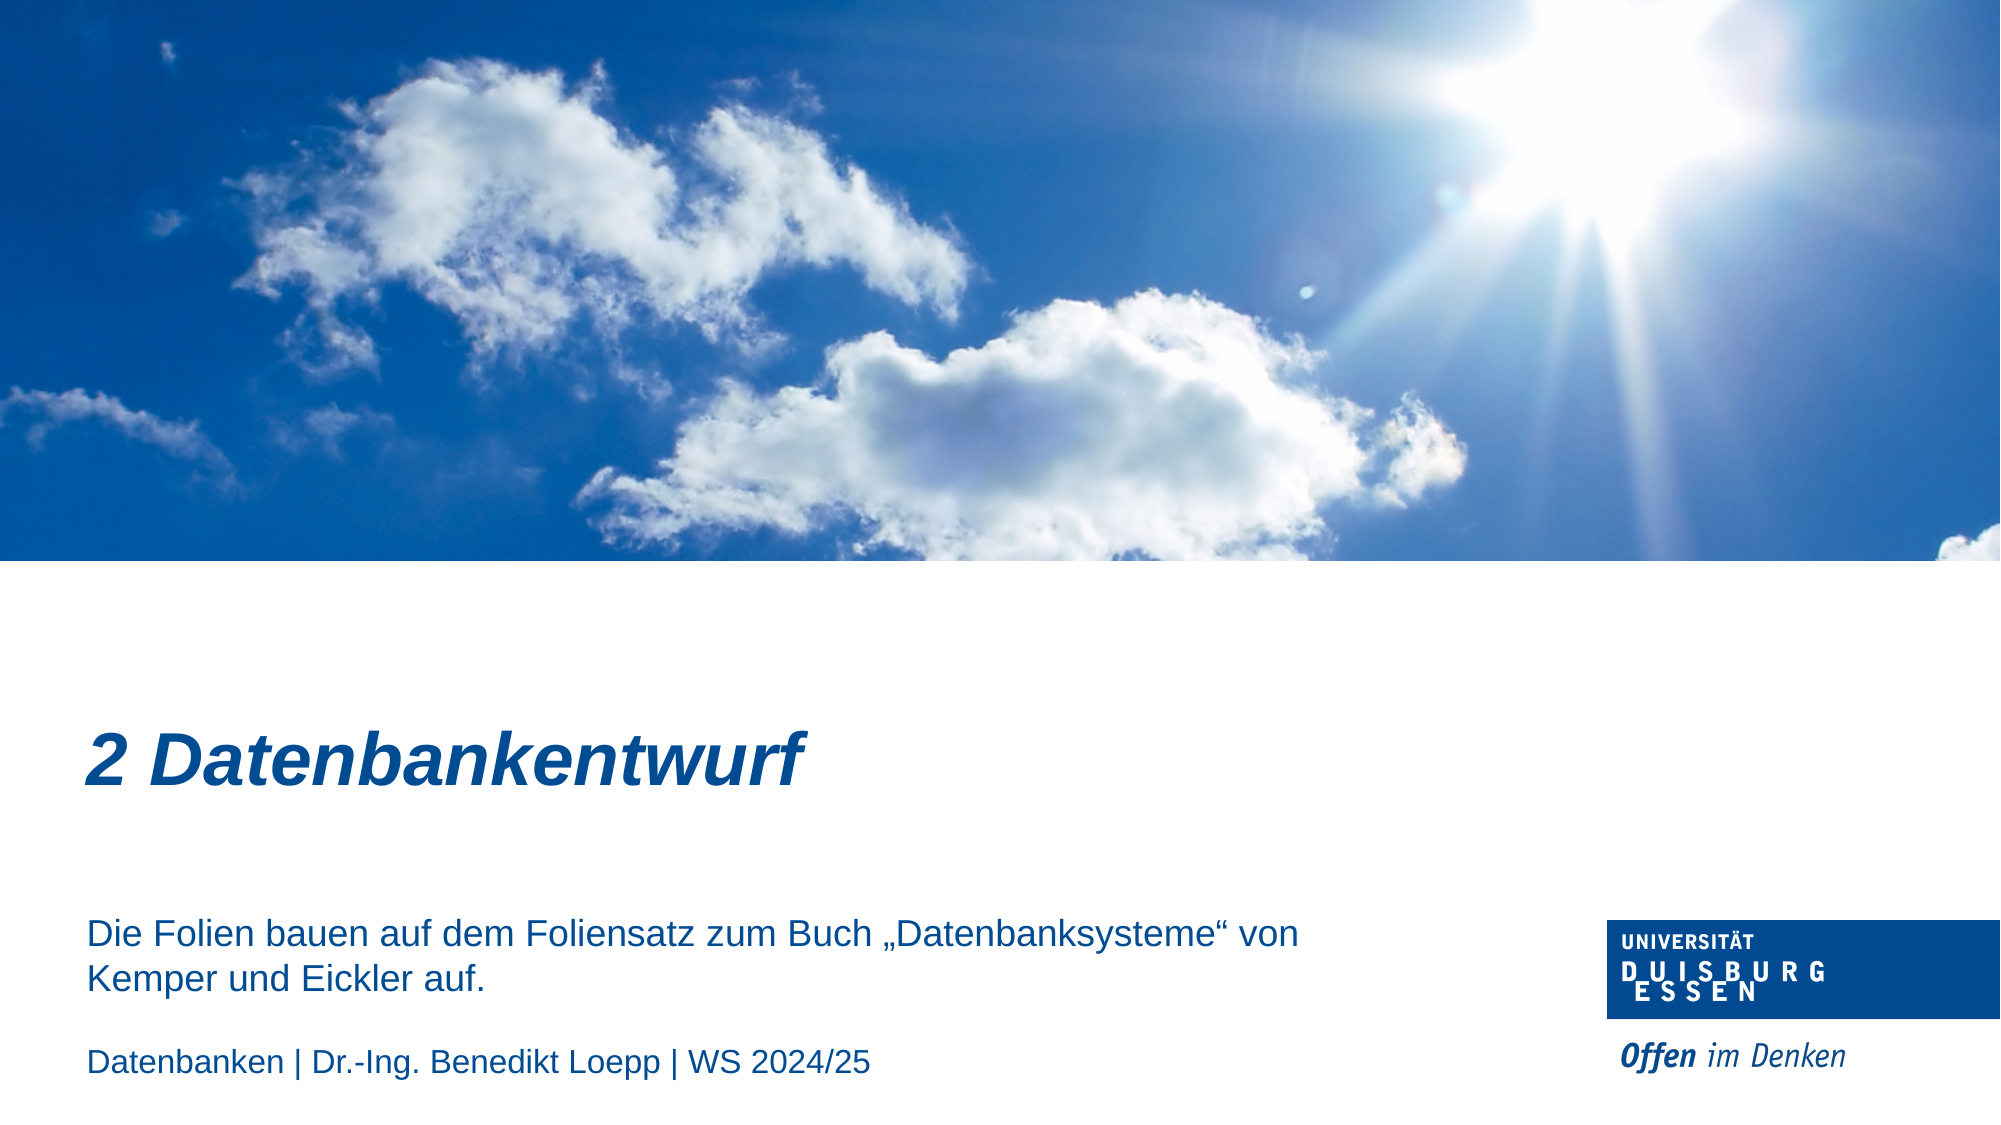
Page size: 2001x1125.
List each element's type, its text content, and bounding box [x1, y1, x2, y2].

list Datenbanken | Dr.-Ing. Benedikt Loepp | WS 2024/25 [86, 1039, 1276, 1071]
picture [0, 0, 2000, 561]
list Die Folien bauen auf dem Foliensatz zum Buch „Datenbanksysteme“ von Kemper und Eickler auf. [86, 908, 1332, 988]
list 2 Datenbankentwurf [86, 710, 1276, 789]
picture [1607, 920, 2000, 1074]
